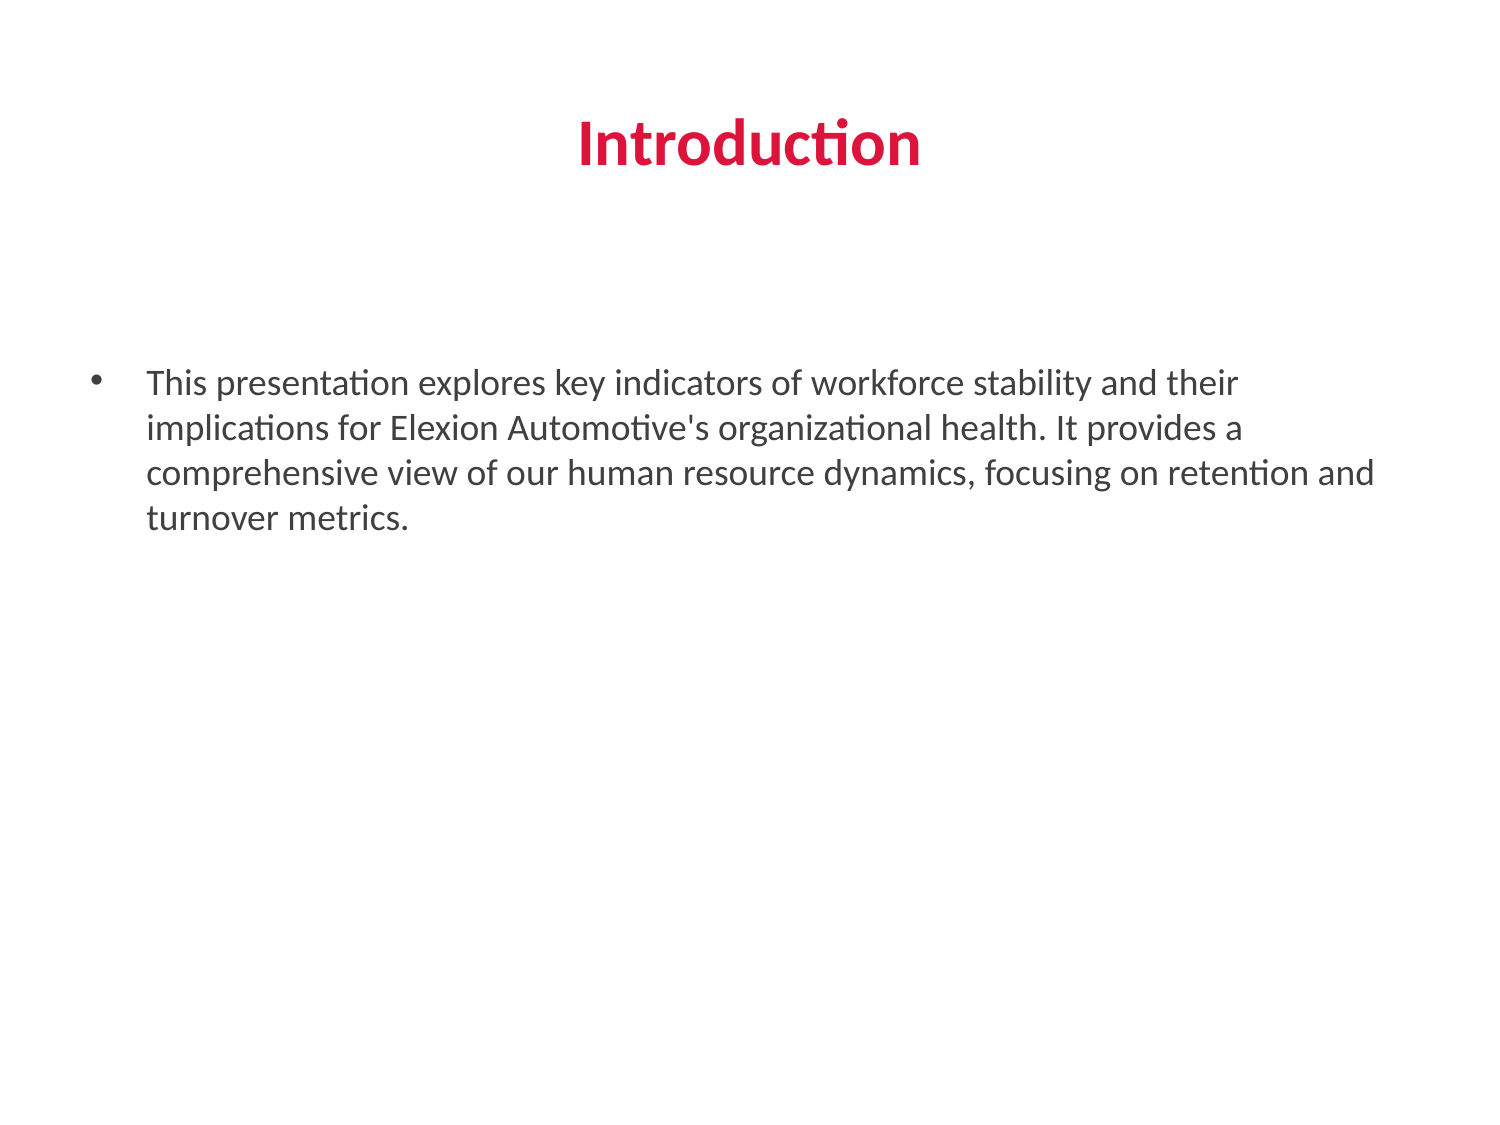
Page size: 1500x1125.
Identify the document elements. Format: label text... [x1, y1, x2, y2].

list This presentation explores key indicators of workforce stability and their implications for Elexion Automotive's organizational health. It provides a comprehensive view of our human resource dynamics, focusing on retention and turnover metrics. [75, 262, 1425, 1005]
title Introduction [75, 45, 1425, 233]
